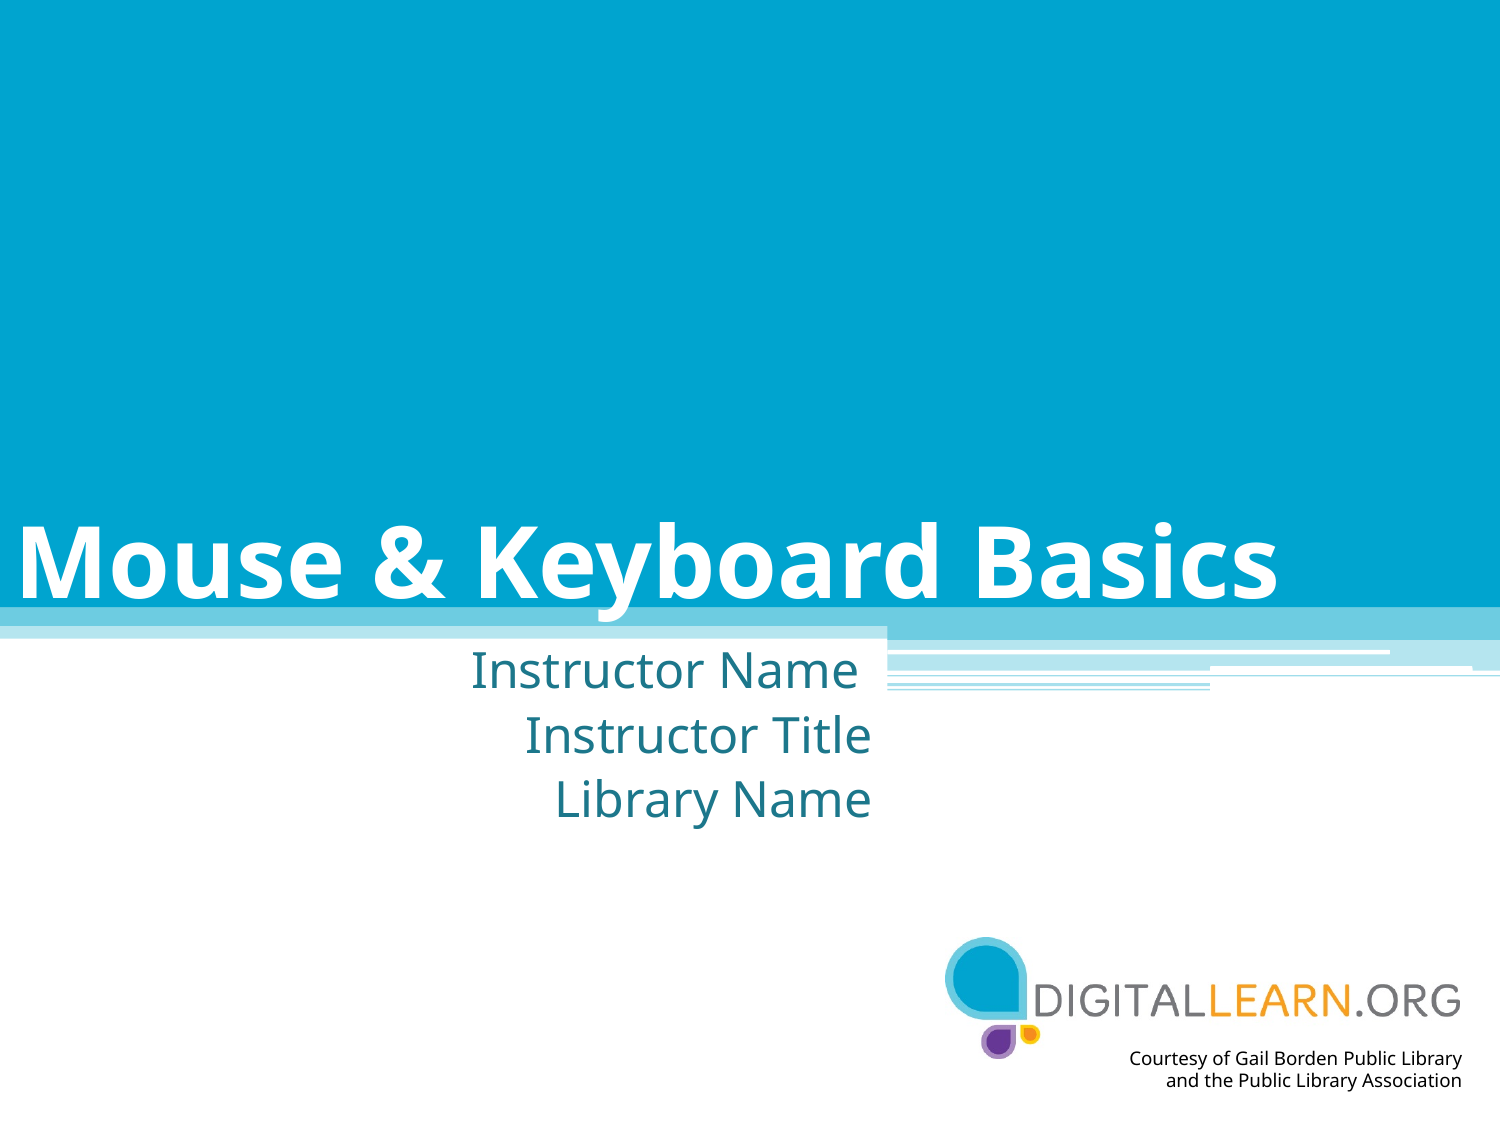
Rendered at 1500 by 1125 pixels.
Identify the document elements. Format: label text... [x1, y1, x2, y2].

subtitle Instructor Name Instructor Title Library Name [0, 631, 888, 850]
text_box Courtesy of Gail Borden Public Library and the Public Library Association [726, 1038, 1477, 1099]
picture [945, 937, 1460, 1059]
title Mouse & Keyboard Basics [0, 463, 1488, 626]
